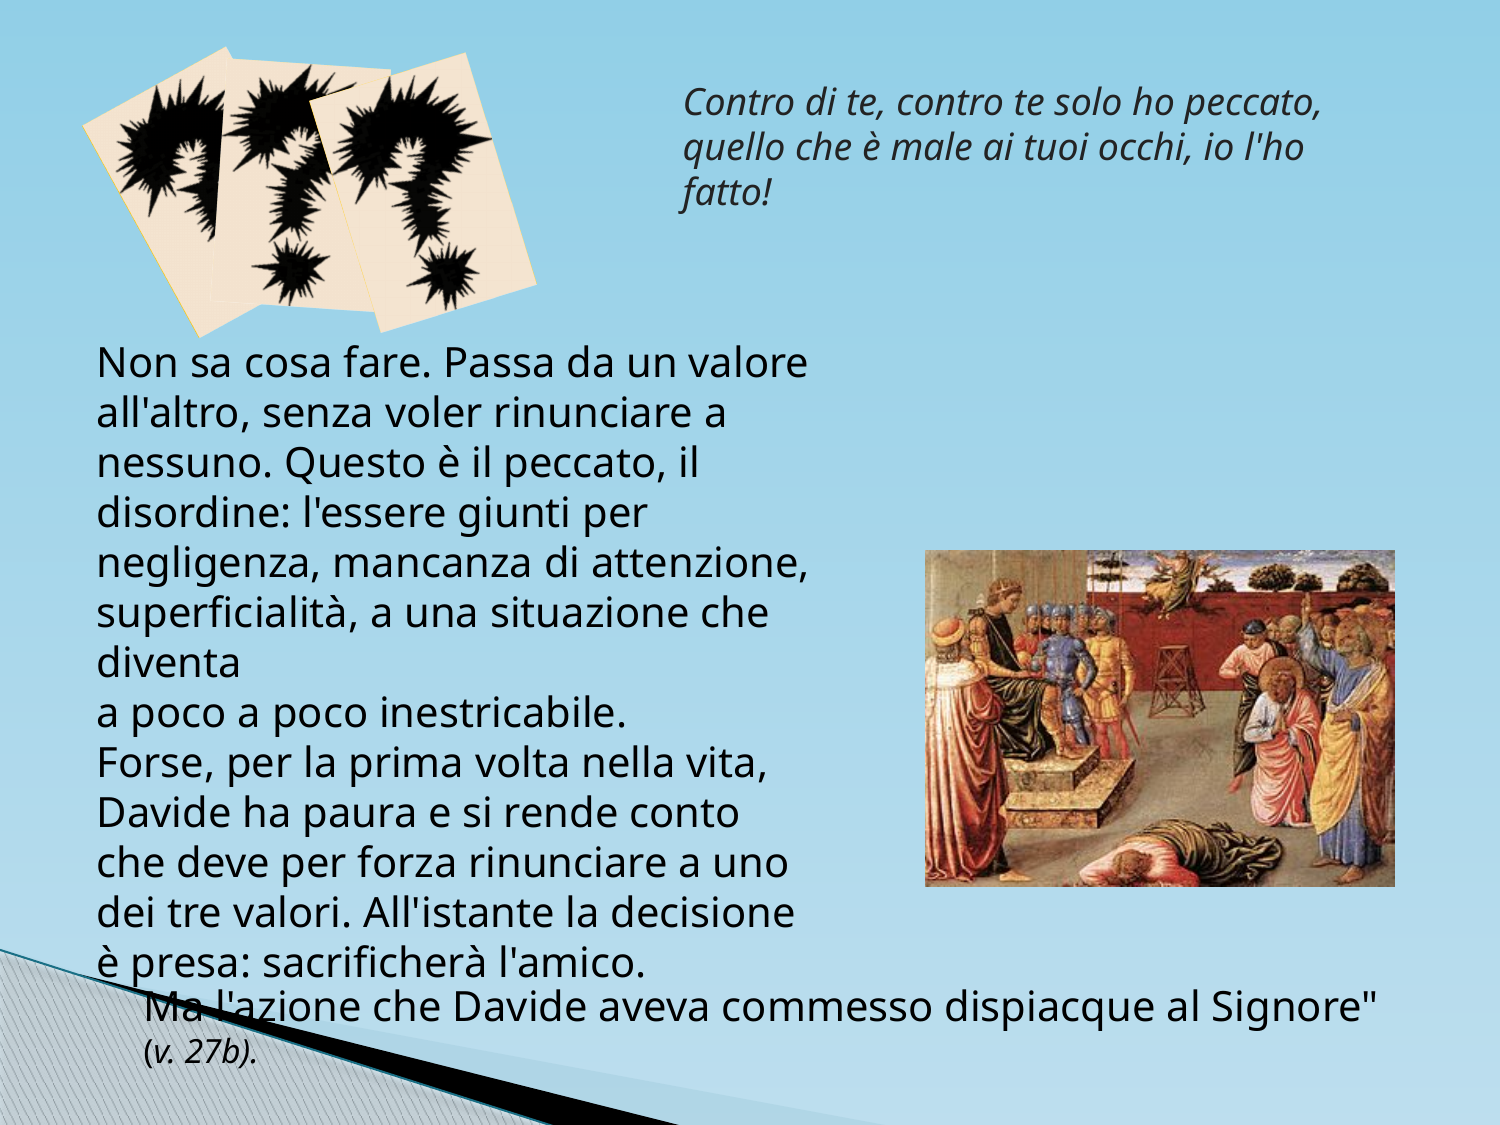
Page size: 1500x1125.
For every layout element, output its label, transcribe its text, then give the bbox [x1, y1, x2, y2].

picture [129, 63, 505, 314]
text_box Ma l'azione che Davide aveva commesso dispiacque al Signore" (v. 27b). [128, 972, 1407, 1078]
text_box Non sa cosa fare. Passa da un valore all'altro, senza voler rinunciare a nessuno. Questo è il peccato, il disordine: l'essere giunti per negligenza, mancanza di attenzione, superficialità, a una situazione che diventa a poco a poco inestricabile. Forse, per la prima volta nella vita, Davide ha paura e si rende conto che deve per forza rinunciare a uno dei tre valori. All'istante la decisione è presa: sacrificherà l'amico. [81, 328, 832, 994]
picture [925, 550, 1395, 887]
text_box Contro di te, contro te solo ho peccato, quello che è male ai tuoi occhi, io l'ho fatto! [667, 70, 1418, 220]
